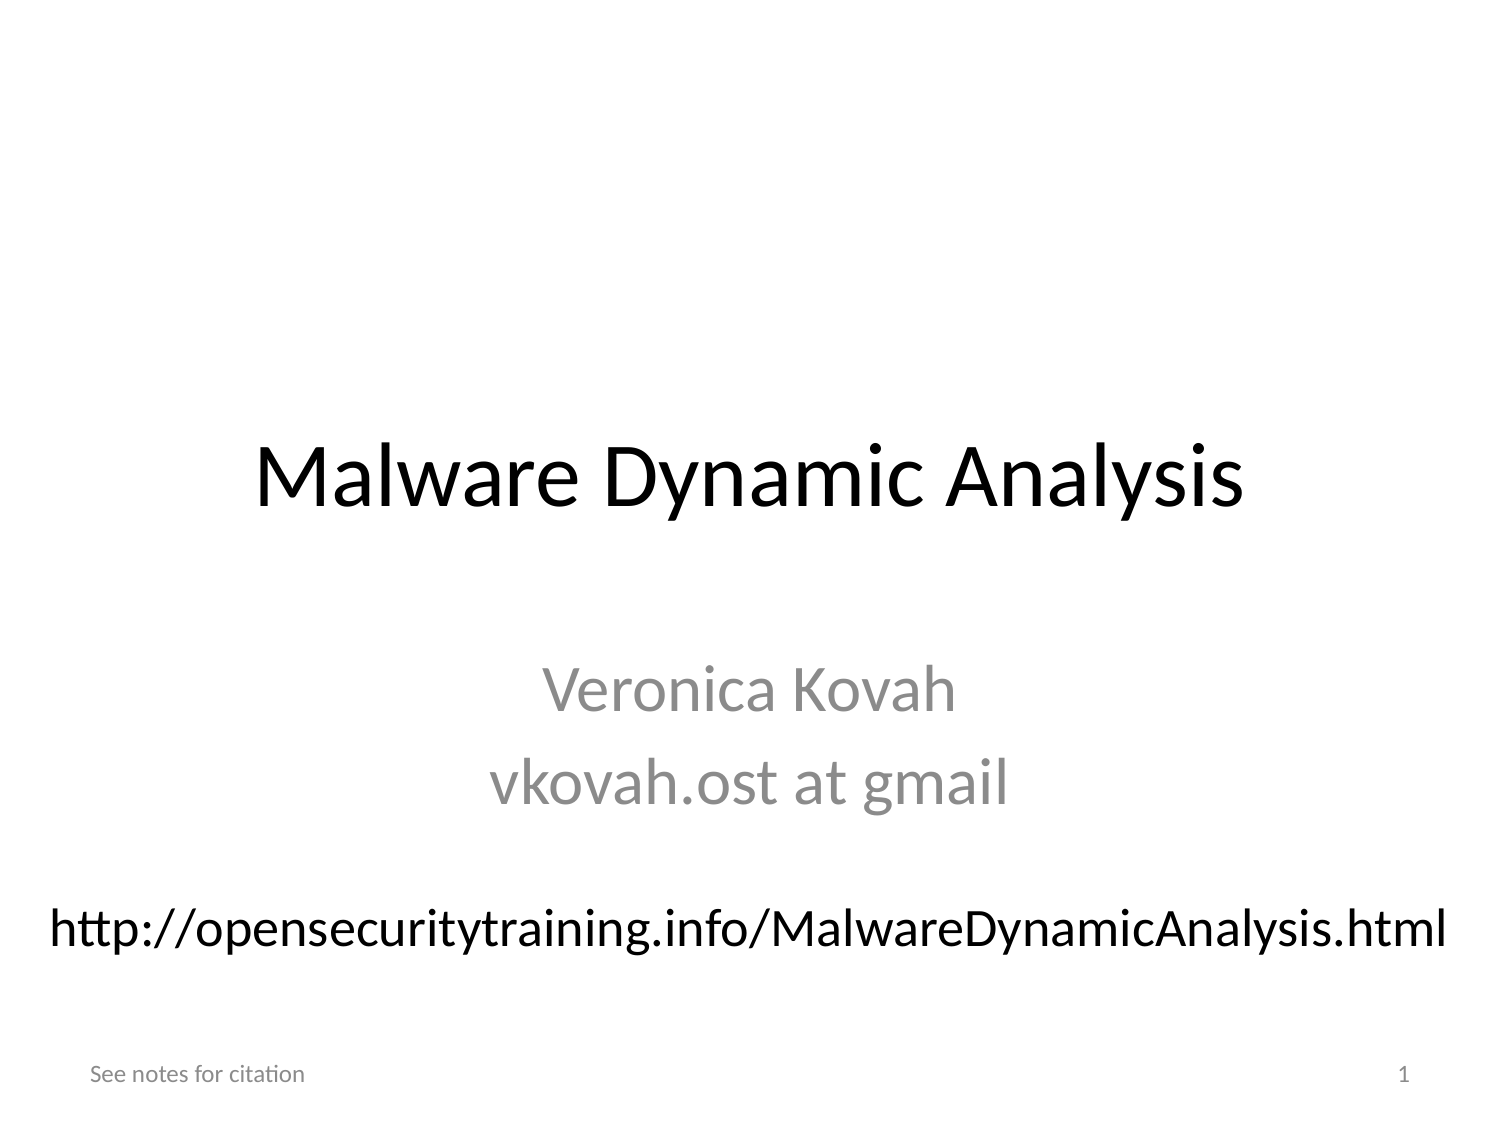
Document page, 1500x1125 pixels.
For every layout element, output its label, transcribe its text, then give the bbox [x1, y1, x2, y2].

text_box http://opensecuritytraining.info/MalwareDynamicAnalysis.html [0, 884, 1500, 965]
title Malware Dynamic Analysis [112, 349, 1388, 591]
slide_number 1 [1074, 1042, 1425, 1103]
slide_number See notes for citation [75, 1042, 425, 1103]
subtitle Veronica Kovah vkovah.ost at gmail [225, 637, 1275, 884]
